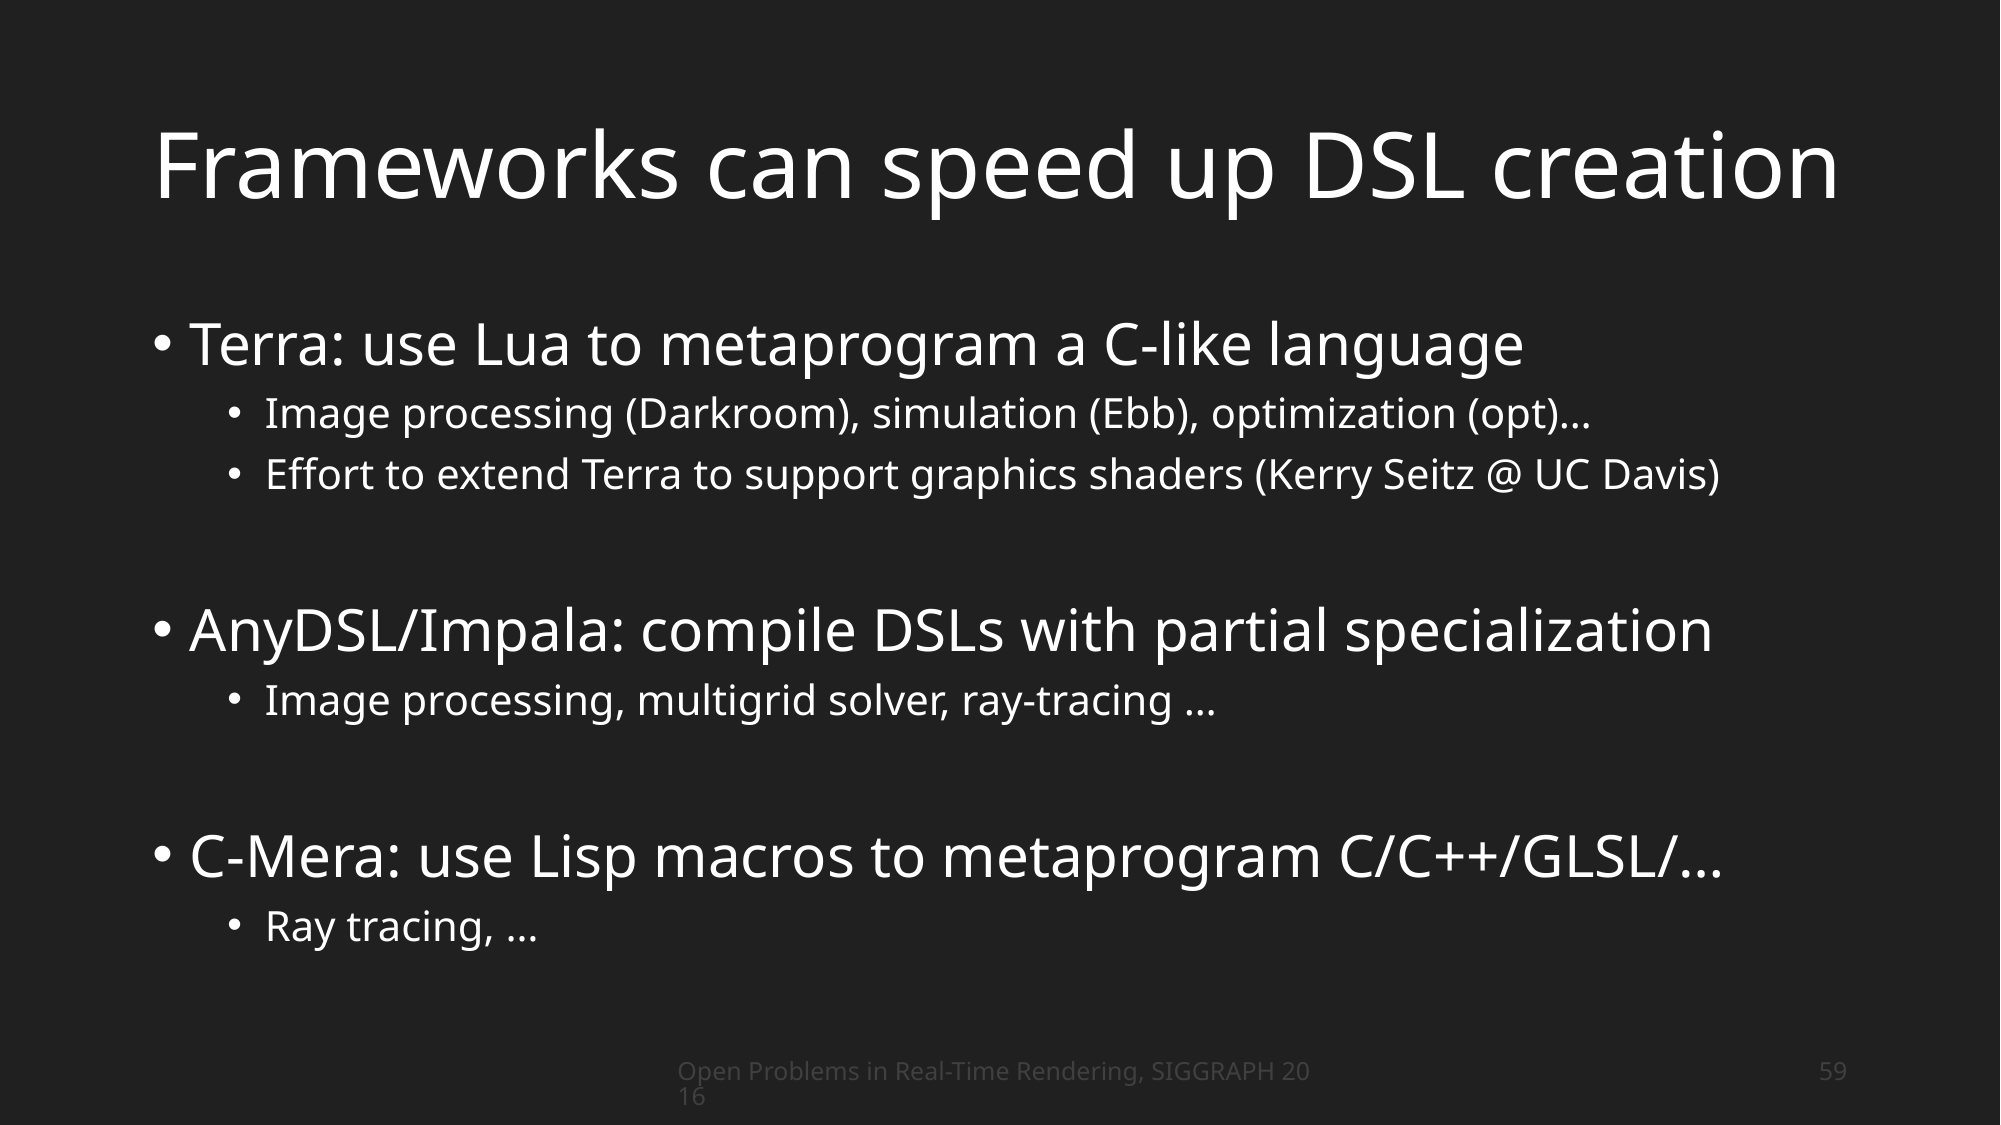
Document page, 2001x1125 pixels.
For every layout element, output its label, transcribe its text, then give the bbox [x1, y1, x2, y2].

title Frameworks can speed up DSL creation [137, 59, 1863, 278]
list Terra: use Lua to metaprogram a C-like language Image processing (Darkroom), simulation (Ebb), optimization (opt)… Effort to extend Terra to support graphics shaders (Kerry Seitz @ UC Davis) AnyDSL/Impala: compile DSLs with partial specialization Image processing, multigrid solver, ray-tracing … C-Mera: use Lisp macros to metaprogram C/C++/GLSL/… Ray tracing, … [137, 299, 1863, 1014]
footer Open Problems in Real-Time Rendering, SIGGRAPH 2016 [662, 1042, 1338, 1103]
slide_number 59 [1412, 1042, 1863, 1103]
